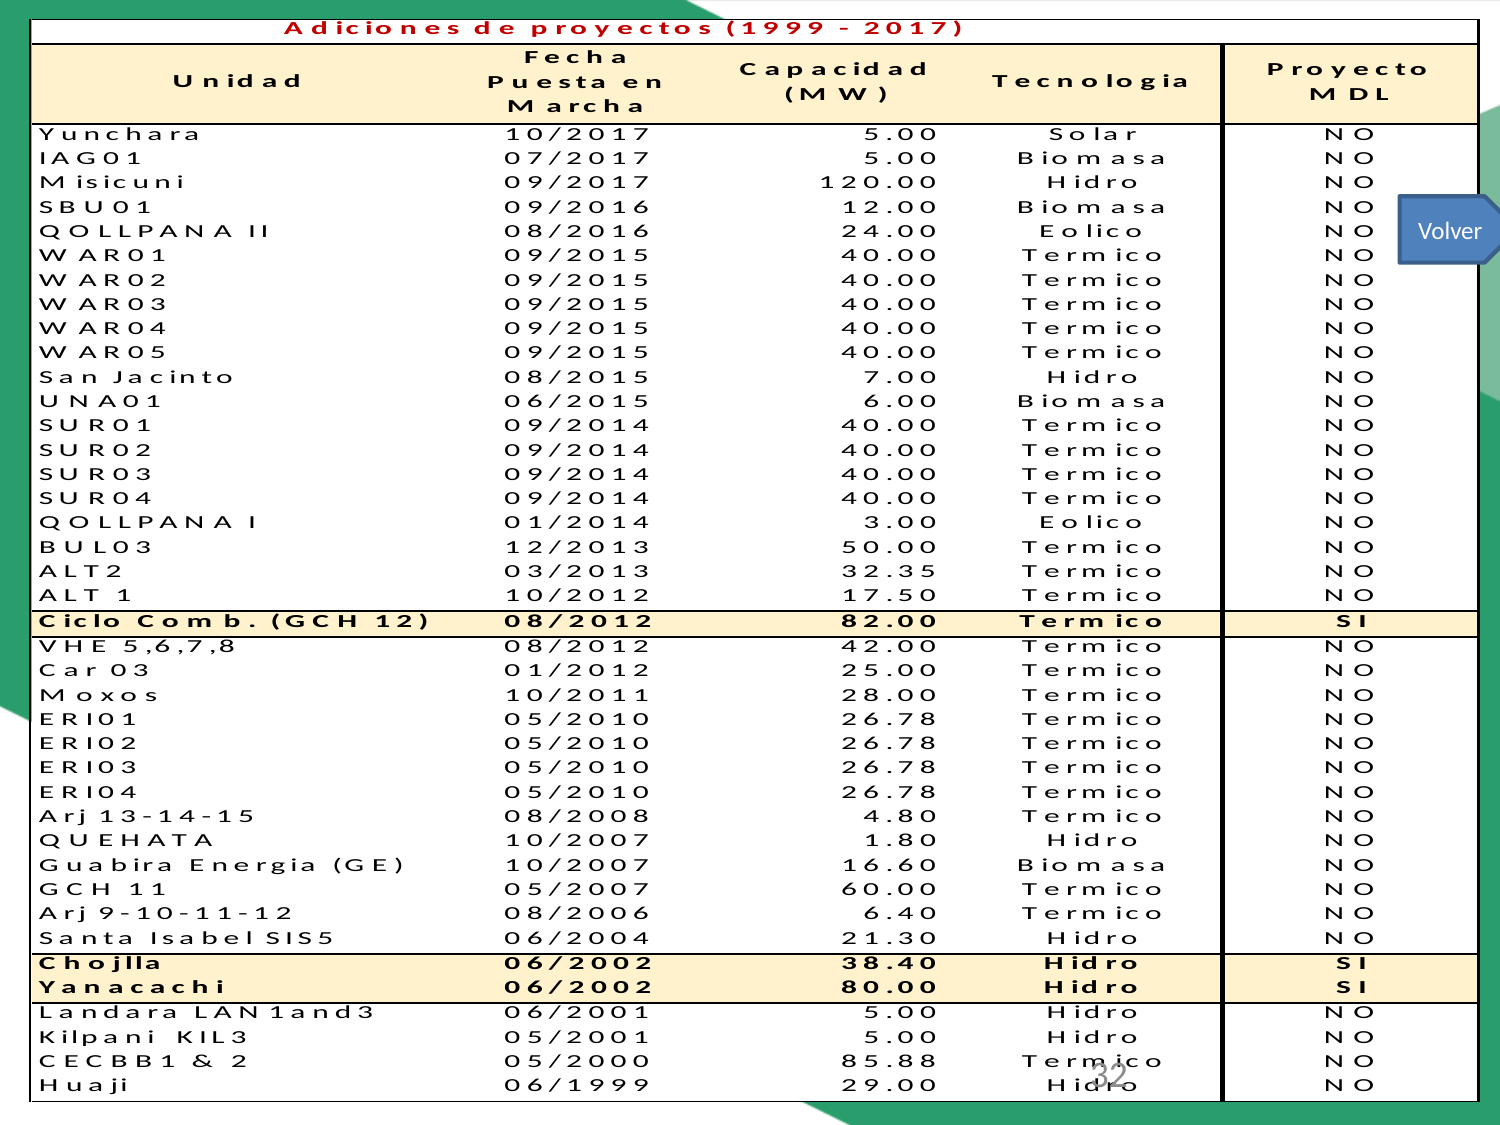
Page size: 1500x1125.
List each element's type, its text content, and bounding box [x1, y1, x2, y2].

picture [0, 0, 1500, 1125]
text_box Volver [1488, 196, 1500, 263]
